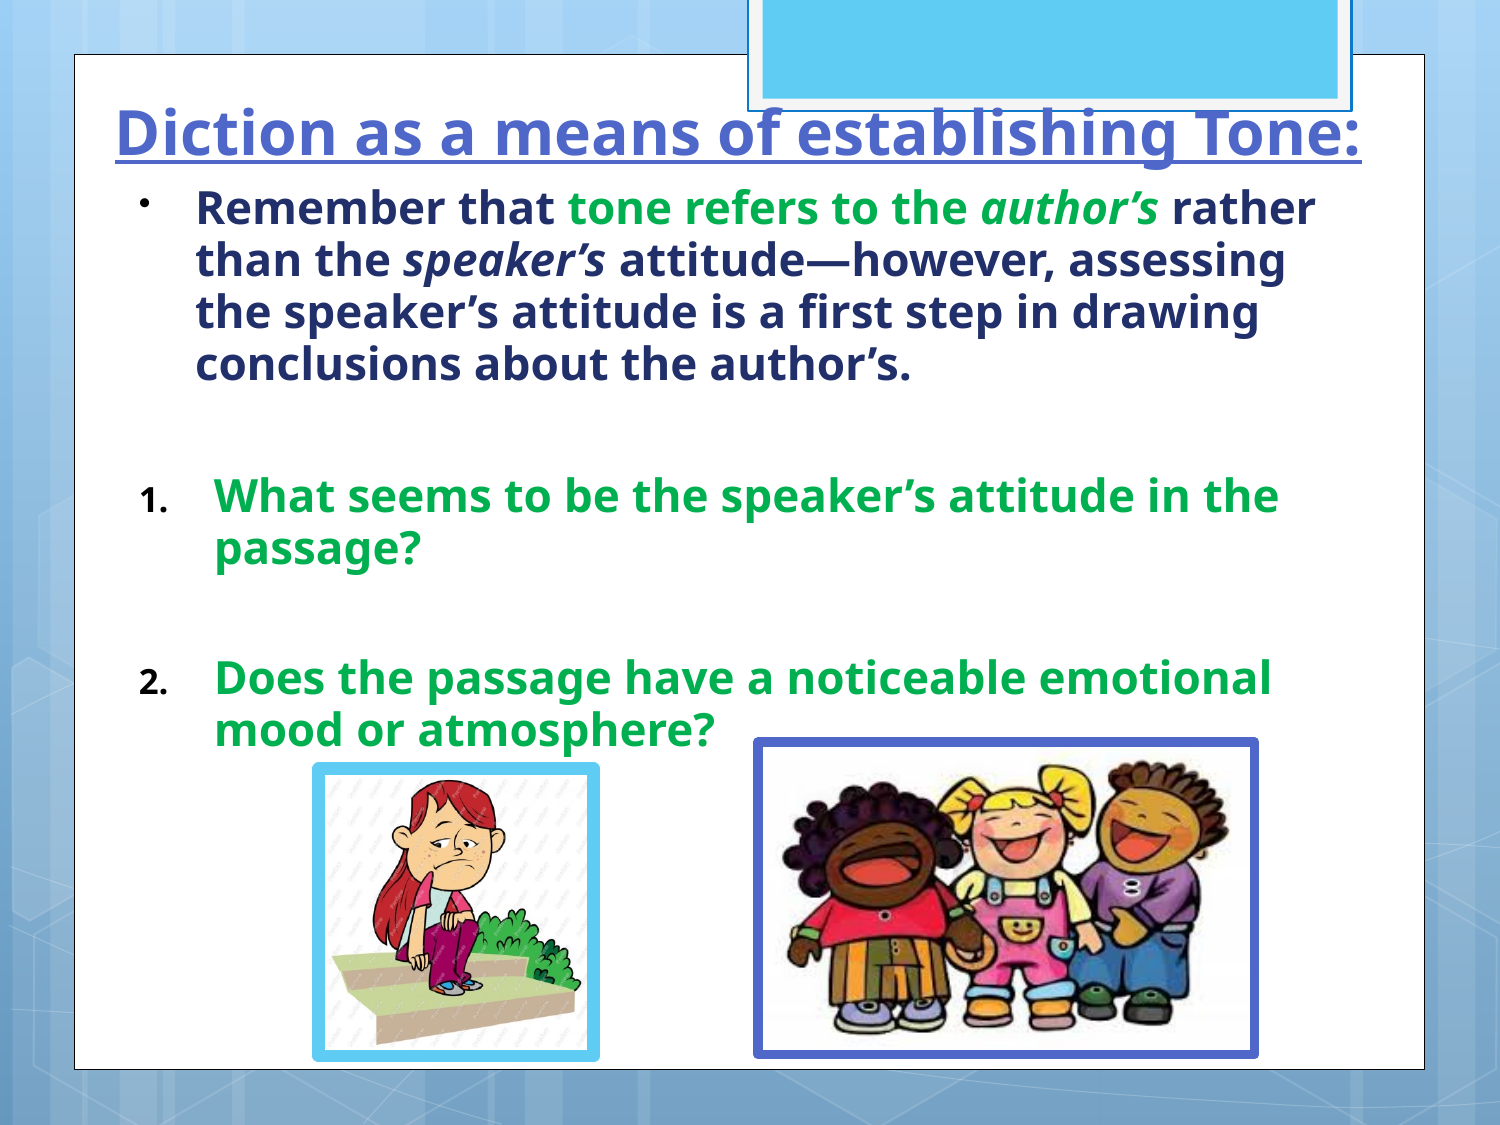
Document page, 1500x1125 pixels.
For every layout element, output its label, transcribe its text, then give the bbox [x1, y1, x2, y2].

picture [324, 774, 588, 1050]
title Diction as a means of establishing Tone: [99, 0, 1500, 175]
picture [762, 746, 1251, 1051]
list Remember that tone refers to the author’s rather than the speaker’s attitude—however, assessing the speaker’s attitude is a first step in drawing conclusions about the author’s. What seems to be the speaker’s attitude in the passage? Does the passage have a noticeable emotional mood or atmosphere? [75, 174, 1375, 875]
